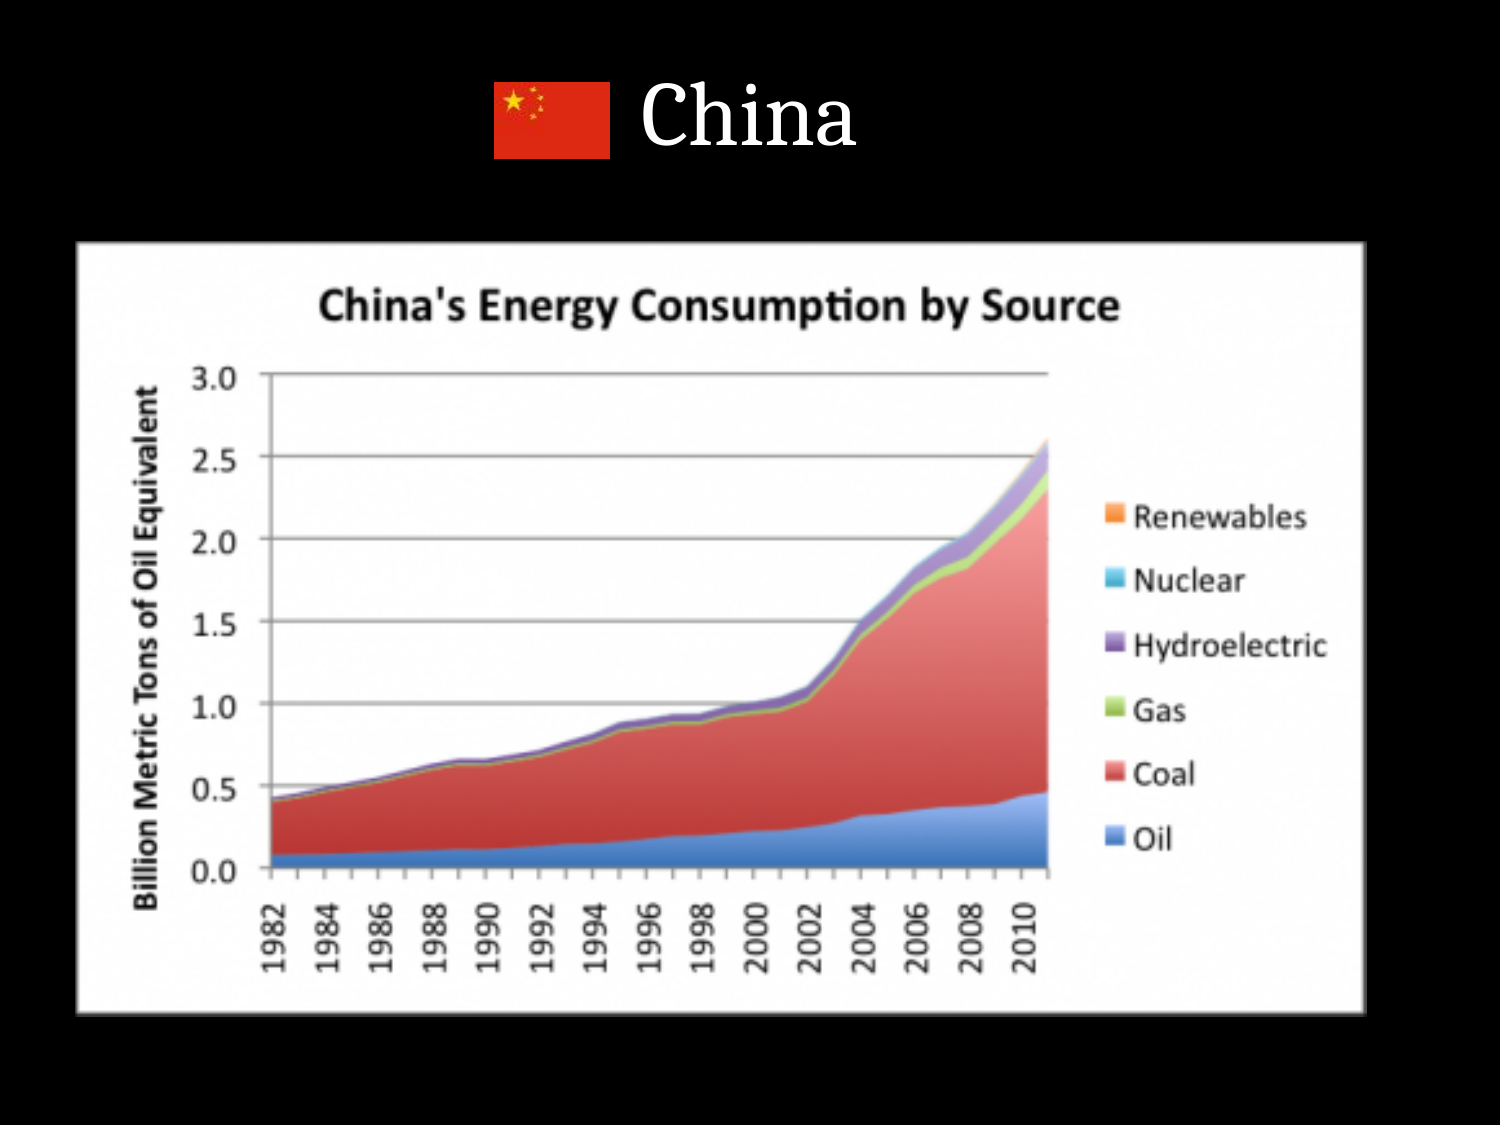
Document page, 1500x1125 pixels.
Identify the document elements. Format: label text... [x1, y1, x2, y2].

title China [75, 14, 1425, 203]
text_box [0, 0, 1500, 1125]
picture [494, 82, 610, 160]
picture [74, 240, 1368, 1017]
